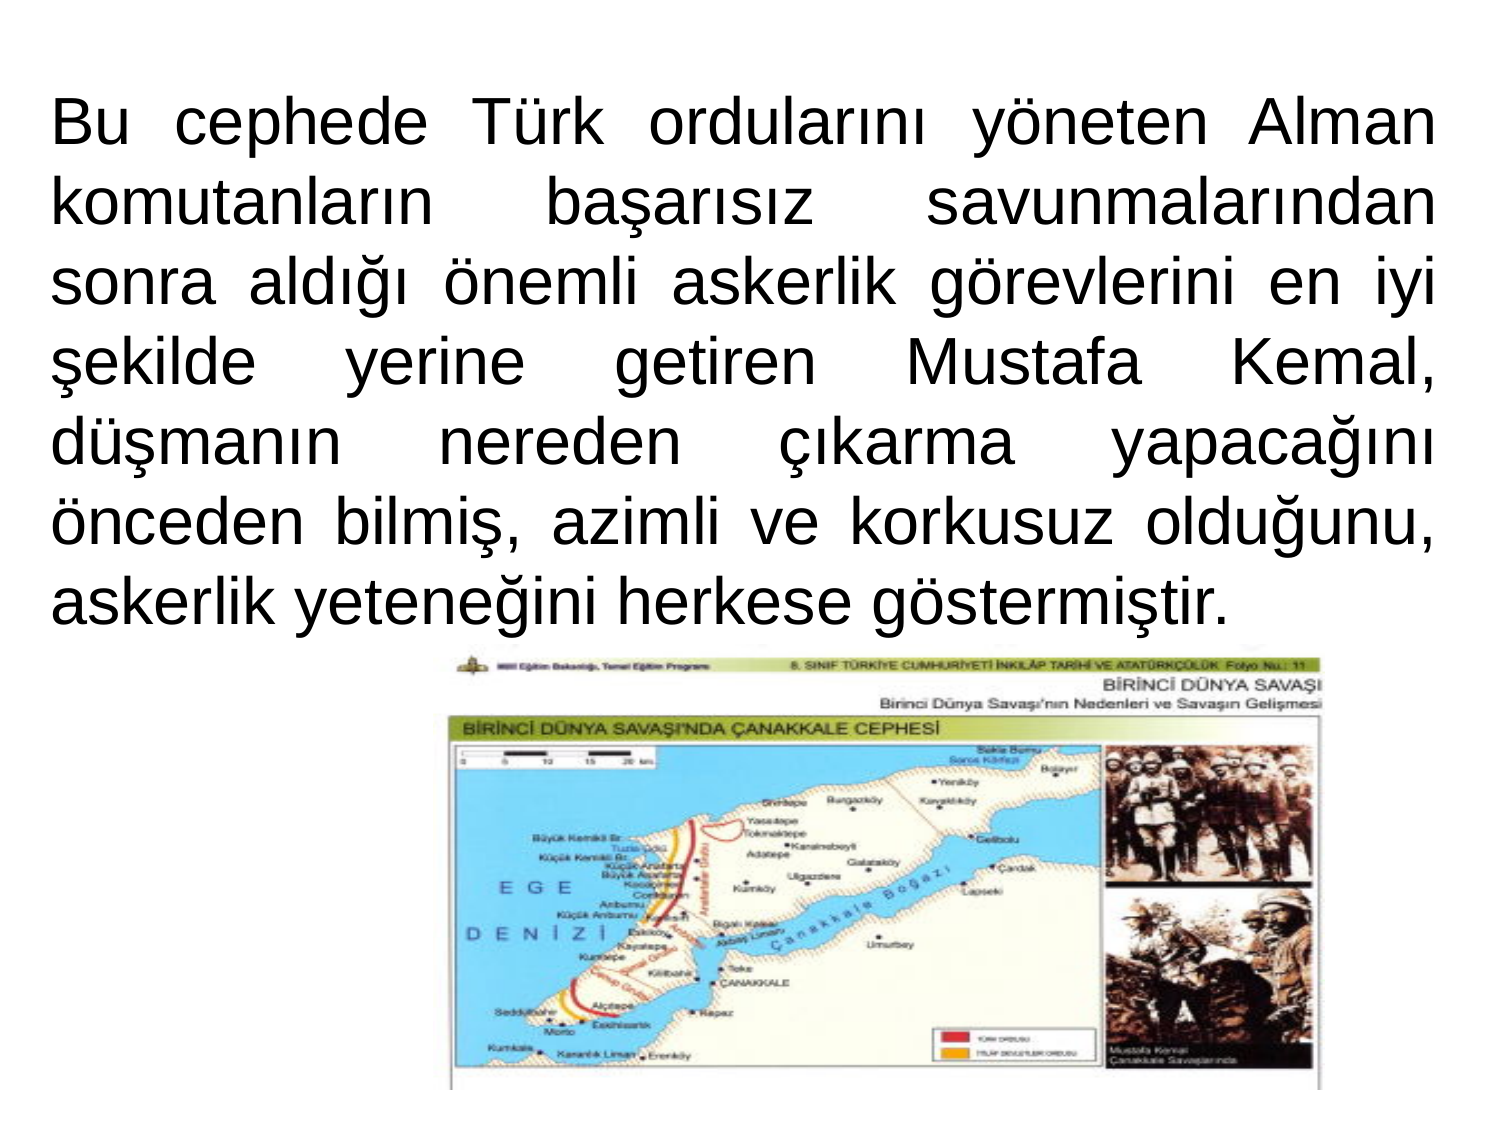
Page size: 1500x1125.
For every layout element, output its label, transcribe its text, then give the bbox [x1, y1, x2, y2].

text_box Bu cephede Türk ordularını yöneten Alman komutanların başarısız savunmalarından sonra aldığı önemli askerlik görevlerini en iyi şekilde yerine getiren Mustafa Kemal, düşmanın nereden çıkarma yapacağını önceden bilmiş, azimli ve korkusuz olduğunu, askerlik yeteneğini herkese göstermiştir. [35, 70, 1454, 645]
picture [433, 644, 1325, 1091]
